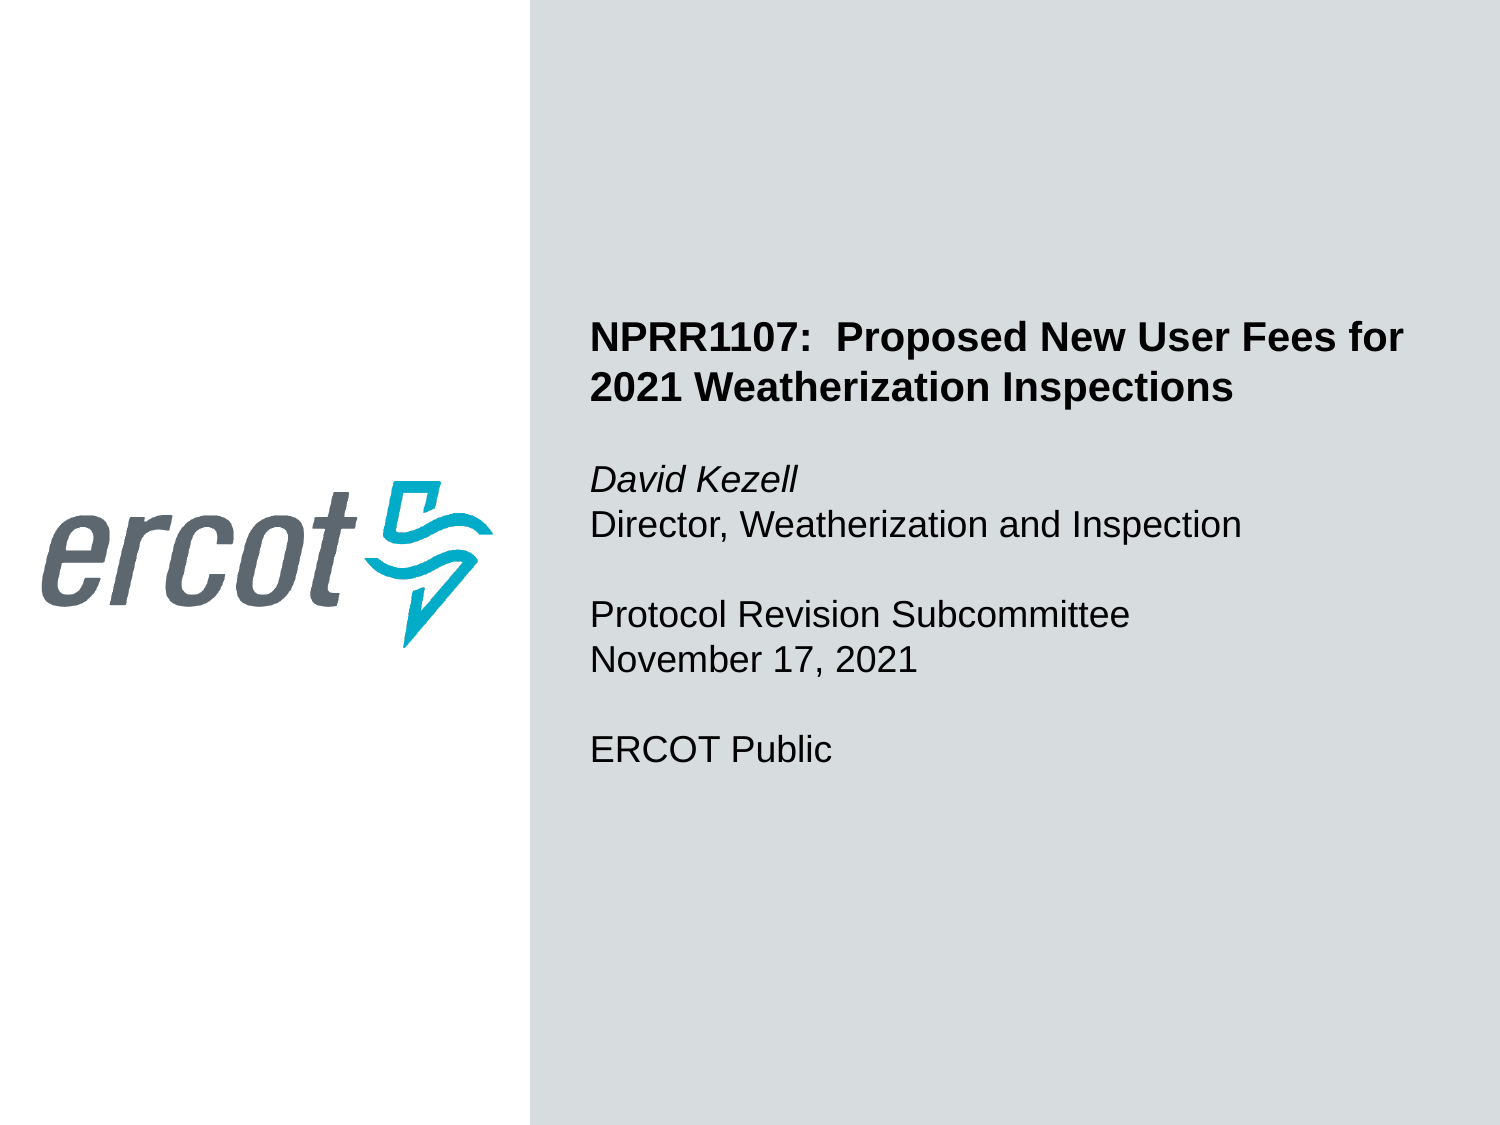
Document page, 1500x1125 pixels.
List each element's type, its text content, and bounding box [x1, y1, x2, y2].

text_box NPRR1107: Proposed New User Fees for 2021 Weatherization Inspections David Kezell Director, Weatherization and Inspection Protocol Revision Subcommittee November 17, 2021 ERCOT Public [575, 302, 1487, 778]
picture [32, 471, 501, 654]
